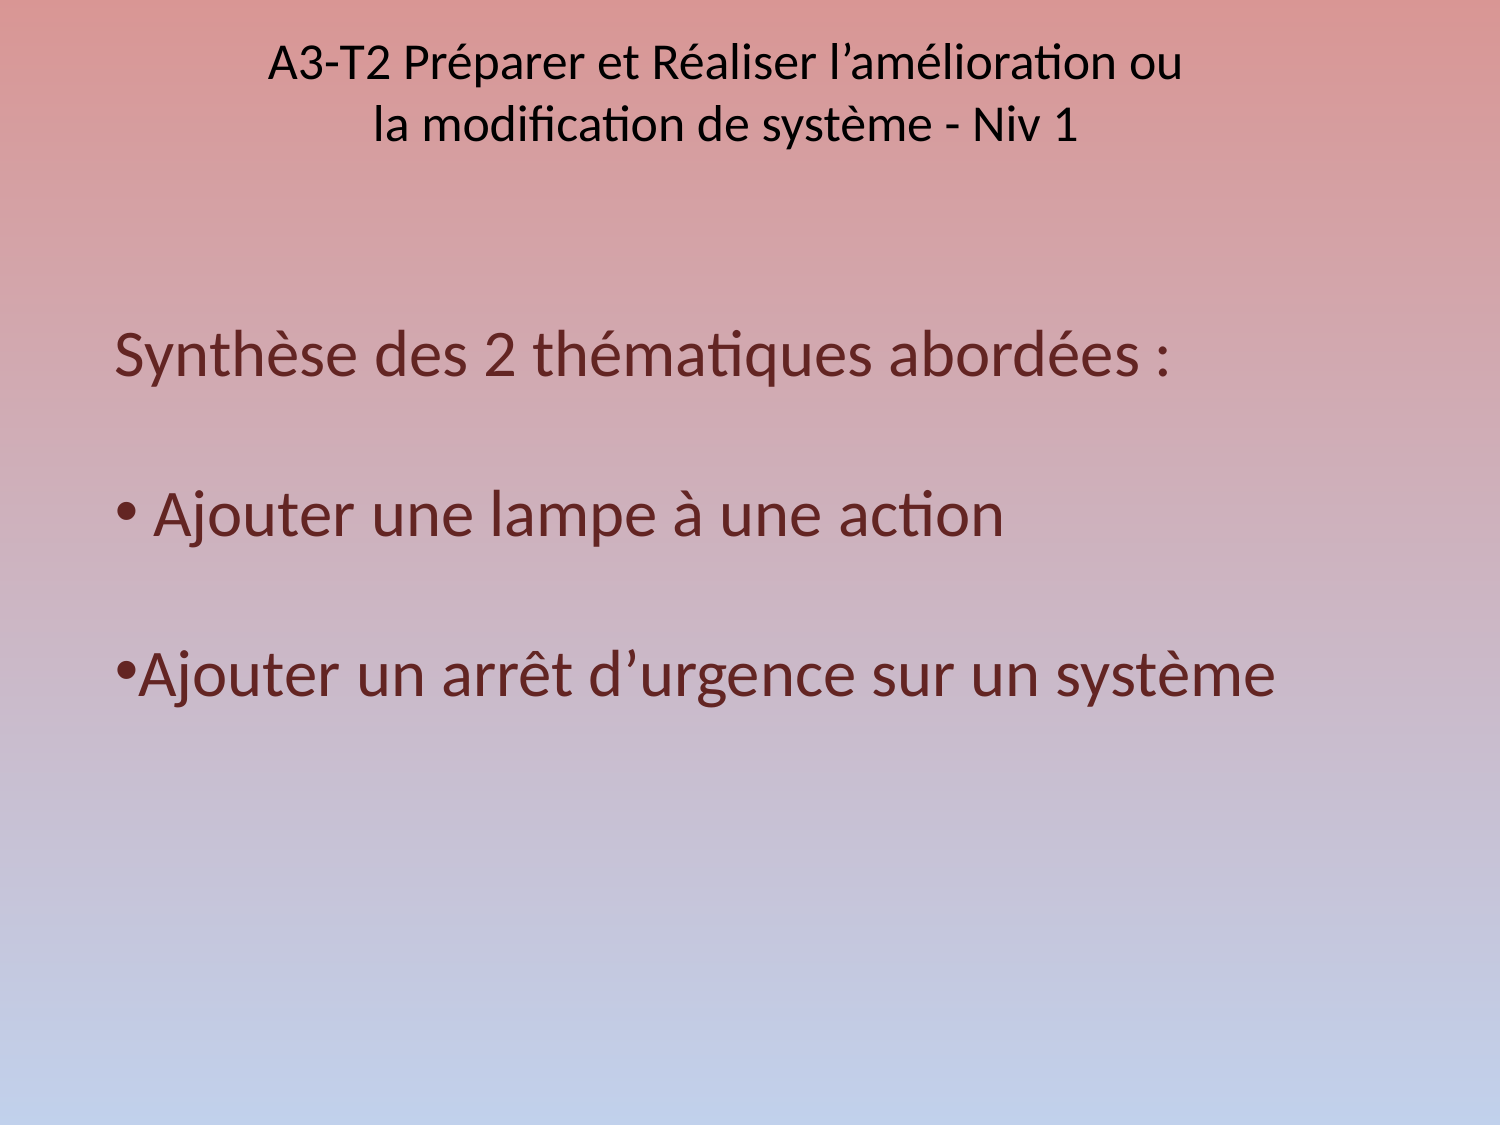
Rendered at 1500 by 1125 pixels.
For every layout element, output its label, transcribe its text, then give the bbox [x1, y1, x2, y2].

text_box Synthèse des 2 thématiques abordées : Ajouter une lampe à une action Ajouter un arrêt d’urgence sur un système [100, 302, 1400, 718]
text_box A3-T2 Préparer et Réaliser l’amélioration ou la modification de système - Niv 1 [242, 19, 1211, 161]
